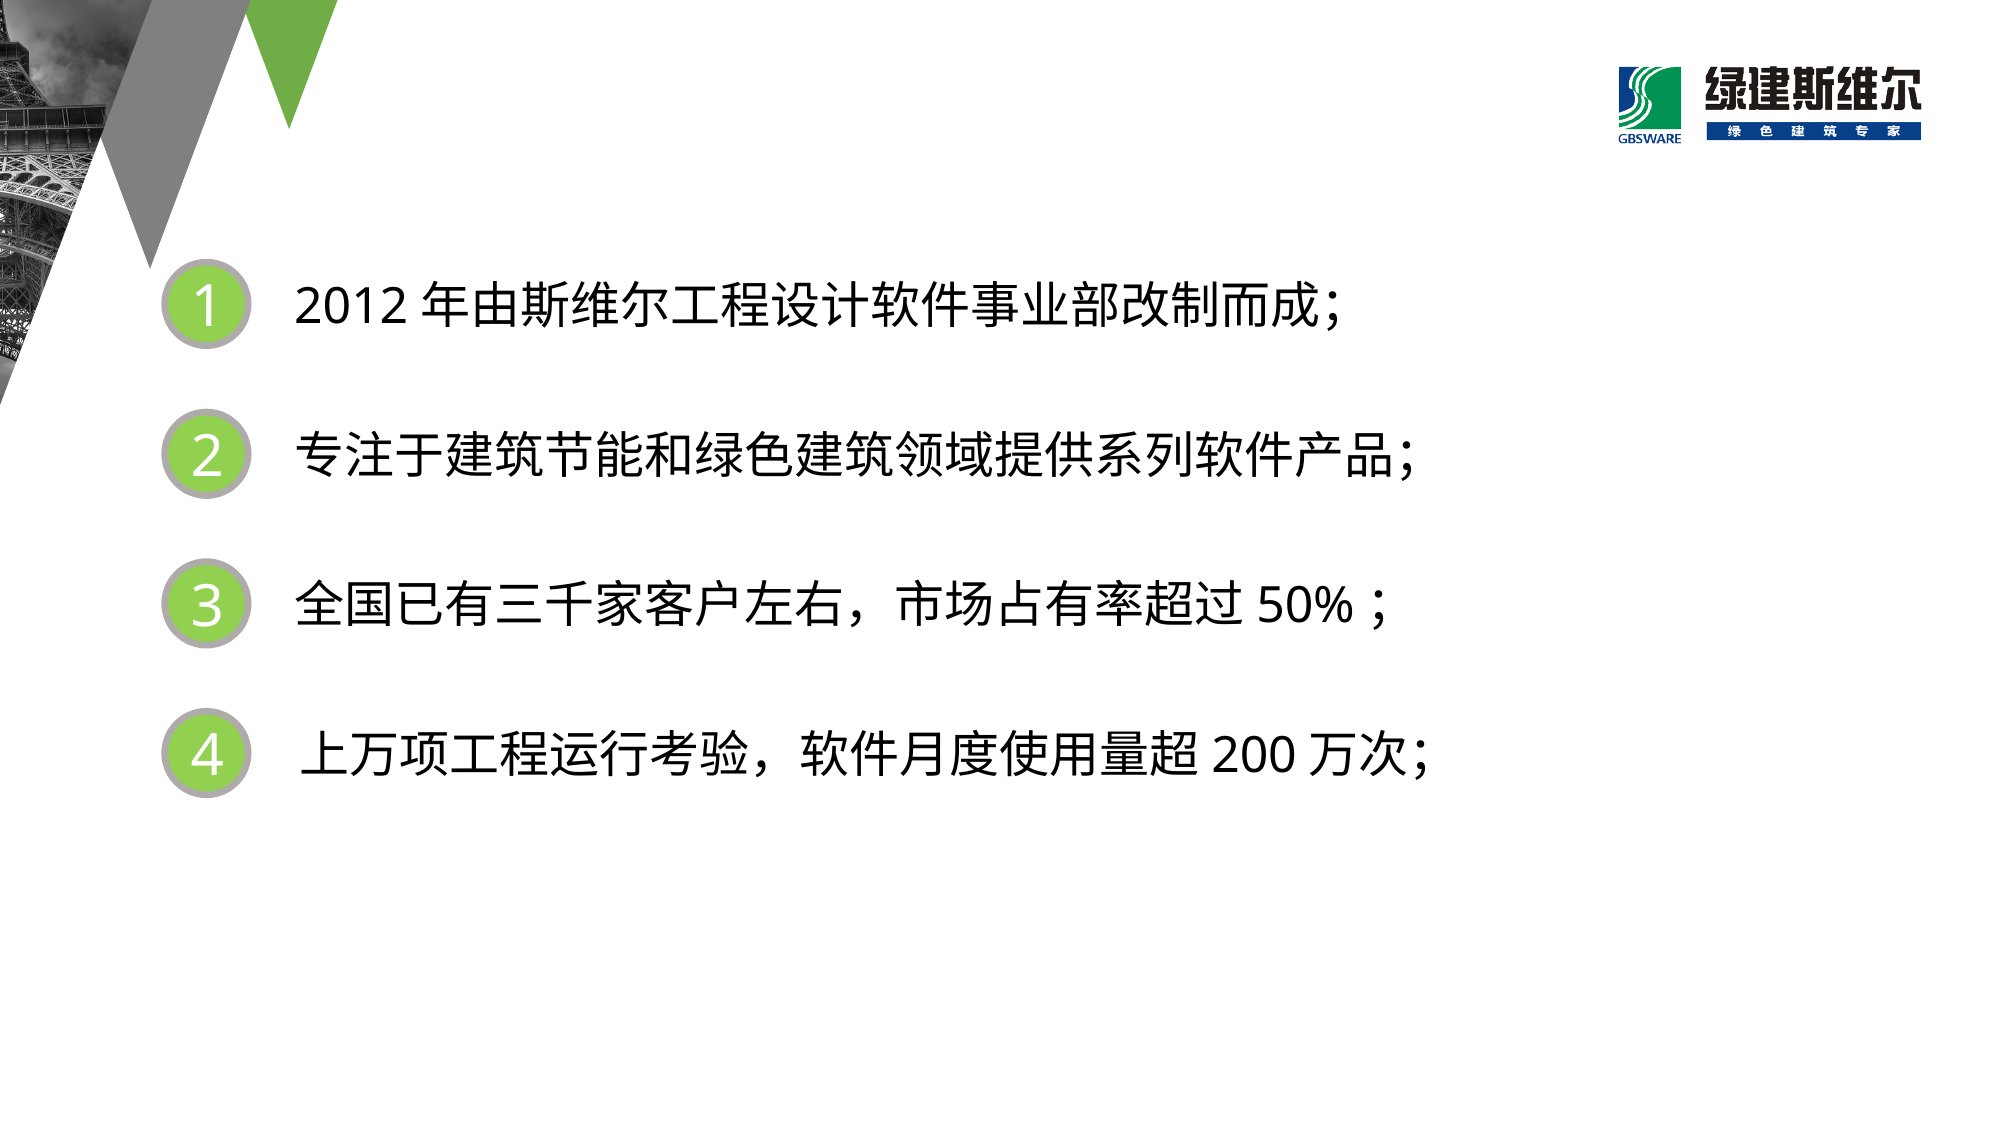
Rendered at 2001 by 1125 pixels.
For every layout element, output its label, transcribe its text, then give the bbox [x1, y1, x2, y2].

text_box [161, 707, 252, 799]
text_box 上万项工程运行考验，软件月度使用量超200万次； [284, 715, 1734, 790]
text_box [161, 408, 252, 499]
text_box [161, 558, 252, 649]
text_box 2012年由斯维尔工程设计软件事业部改制而成； [279, 266, 1721, 341]
text_box 专注于建筑节能和绿色建筑领域提供系列软件产品； [279, 415, 1739, 491]
picture [1617, 65, 1922, 144]
picture [0, 0, 152, 405]
text_box 全国已有三千家客户左右，市场占有率超过50%； [279, 565, 1981, 641]
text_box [161, 258, 252, 349]
